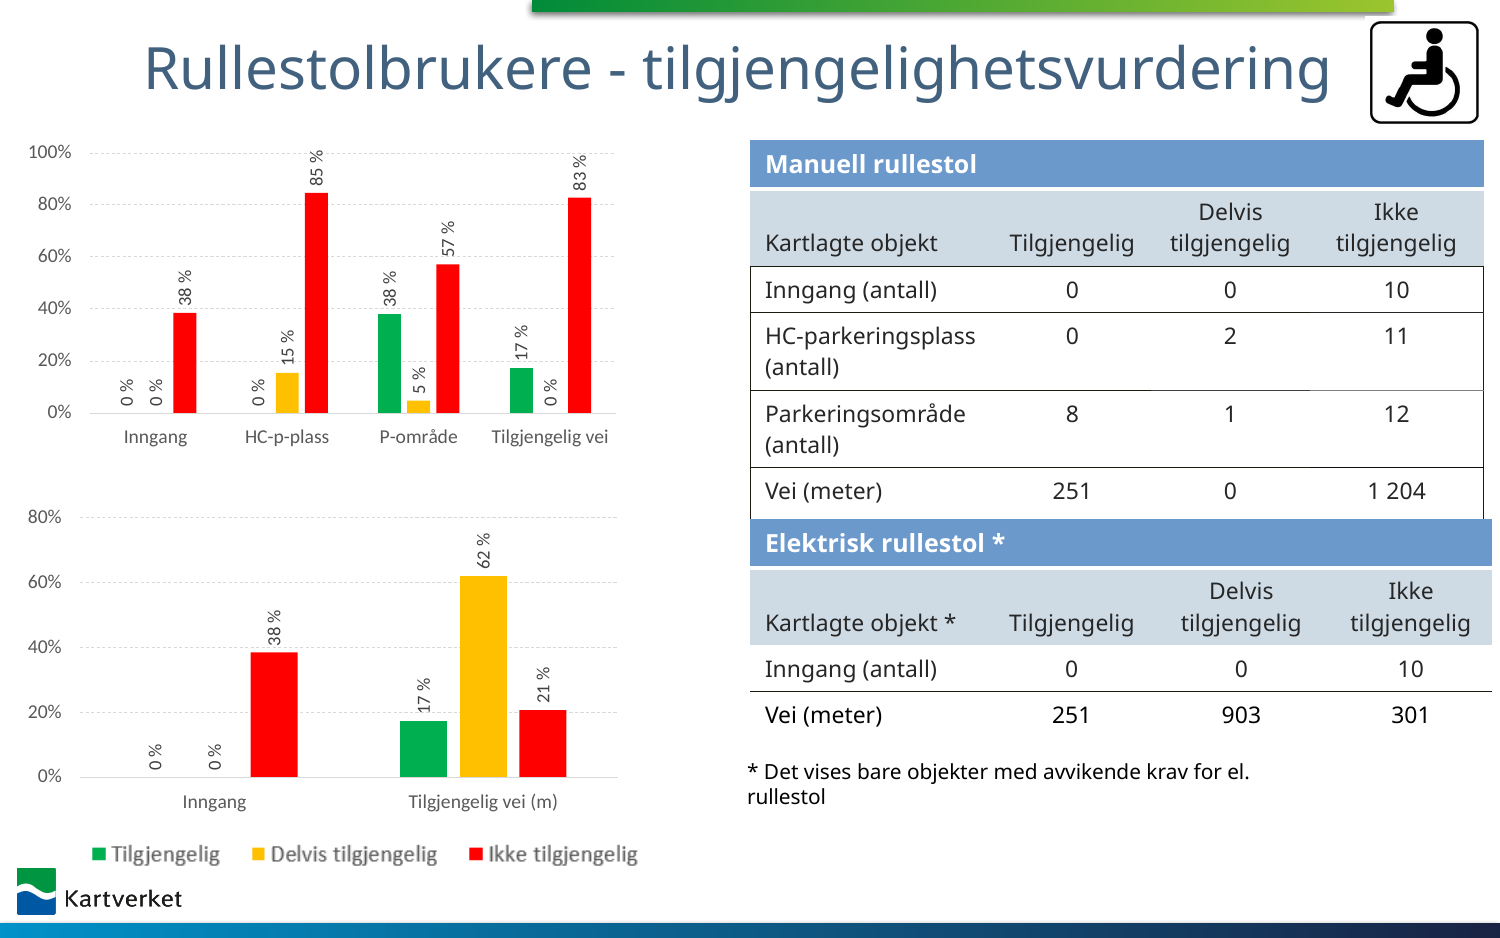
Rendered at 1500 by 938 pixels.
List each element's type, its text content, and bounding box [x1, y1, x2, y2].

table_header Elektrisk rullestol * [750, 519, 1492, 566]
table_cell 2 [1151, 313, 1310, 390]
table_cell Inngang (antall) [751, 267, 994, 312]
table_cell 10 [1310, 267, 1483, 312]
table_cell 251 [991, 692, 1153, 738]
picture [20, 135, 629, 457]
table_cell 301 [1330, 692, 1492, 738]
table_cell 11 [1310, 313, 1483, 390]
table_cell Tilgjengelig [994, 191, 1151, 266]
text_box * Det vises bare objekter med avvikende krav for el. rullestol [732, 751, 1317, 816]
table_cell Ikke tilgjengelig [1330, 570, 1492, 645]
table_cell 251 [994, 468, 1151, 519]
table_cell HC-parkeringsplass (antall) [751, 313, 994, 390]
table_cell Ikke tilgjengelig [1310, 191, 1484, 266]
table_cell Tilgjengelig [991, 570, 1153, 645]
table_cell 0 [1153, 645, 1330, 691]
picture [20, 499, 630, 822]
picture [1365, 16, 1484, 129]
table_cell Kartlagte objekt [750, 191, 994, 266]
table_cell Kartlagte objekt * [750, 570, 991, 645]
table_cell Vei (meter) [750, 692, 991, 738]
table_cell 0 [991, 645, 1153, 691]
table_cell 0 [1151, 468, 1310, 519]
table_cell 0 [994, 313, 1151, 390]
table_cell 10 [1330, 645, 1492, 691]
text_box Rullestolbrukere - tilgjengelighetsvurdering [39, 12, 1348, 109]
table_cell Delvis tilgjengelig [1151, 191, 1310, 266]
table_cell 0 [994, 267, 1151, 312]
table_cell Delvis tilgjengelig [1153, 570, 1330, 645]
table_cell 1 204 [1310, 468, 1483, 519]
table_cell 1 [1151, 391, 1310, 467]
table_cell 8 [994, 391, 1151, 467]
table_cell 0 [1151, 267, 1310, 312]
table_cell Inngang (antall) [750, 645, 991, 691]
table_cell 12 [1310, 391, 1483, 467]
table_header Manuell rullestol [750, 140, 1484, 187]
table_cell Vei (meter) [751, 468, 994, 519]
table_cell 903 [1153, 692, 1330, 738]
table_cell Parkeringsområde (antall) [751, 391, 994, 467]
picture [86, 838, 643, 870]
